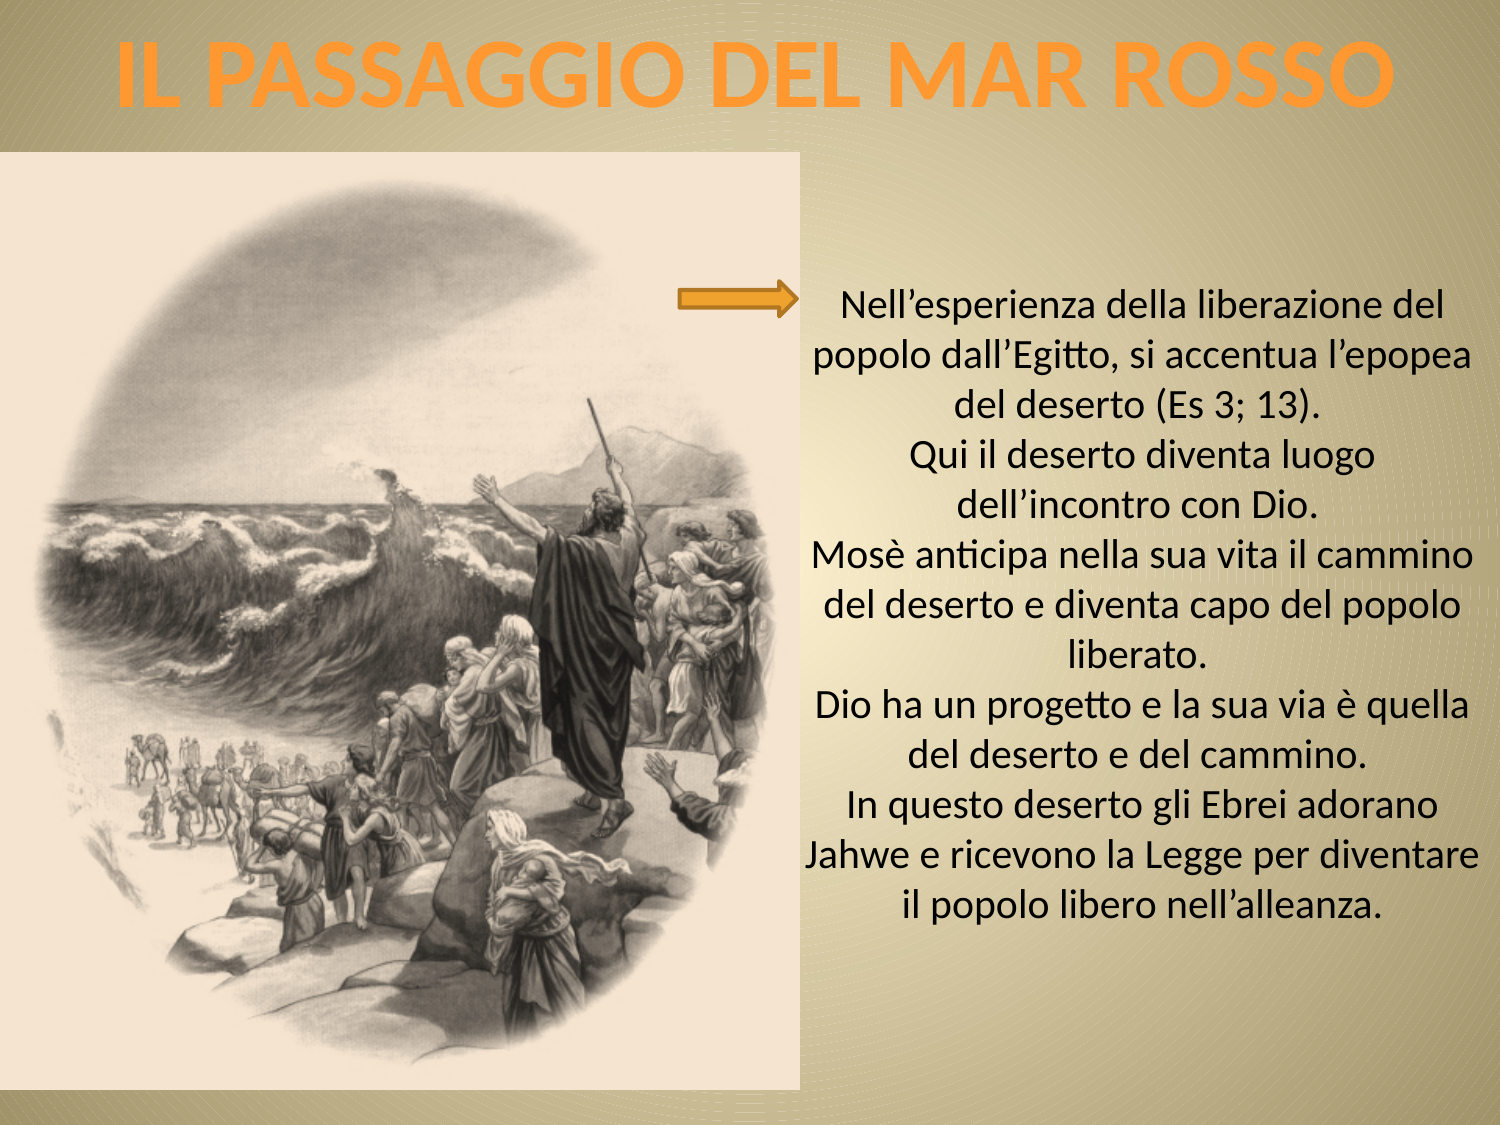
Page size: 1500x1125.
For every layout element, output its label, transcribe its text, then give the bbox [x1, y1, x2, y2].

text_box Nell’esperienza della liberazione del popolo dall’Egitto, si accentua l’epopea del deserto (Es 3; 13). Qui il deserto diventa luogo dell’incontro con Dio. Mosè anticipa nella sua vita il cammino del deserto e diventa capo del popolo liberato. Dio ha un progetto e la sua via è quella del deserto e del cammino. In questo deserto gli Ebrei adorano Jahwe e ricevono la Legge per diventare il popolo libero nell’alleanza. [808, 269, 1500, 935]
picture [0, 152, 801, 1091]
text_box Il passaggio del mar rosso [10, 0, 1500, 135]
